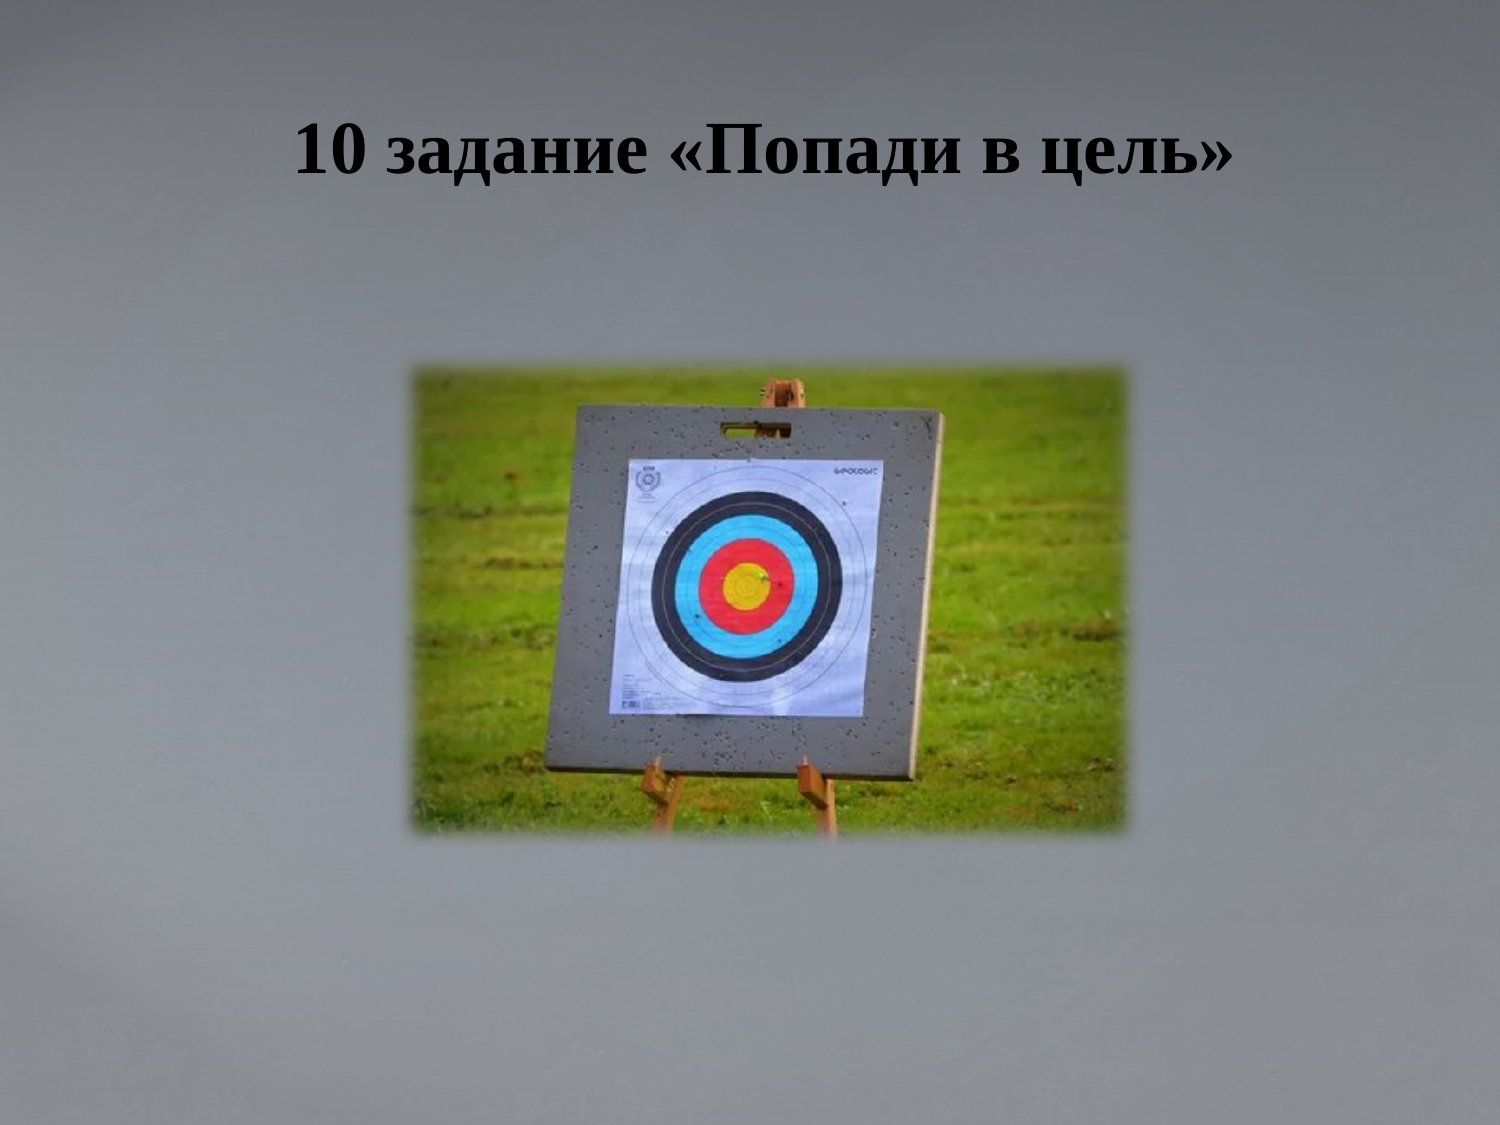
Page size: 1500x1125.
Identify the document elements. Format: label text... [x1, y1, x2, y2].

title 10 задание «Попади в цель» [127, 54, 1365, 197]
picture [394, 349, 1144, 851]
